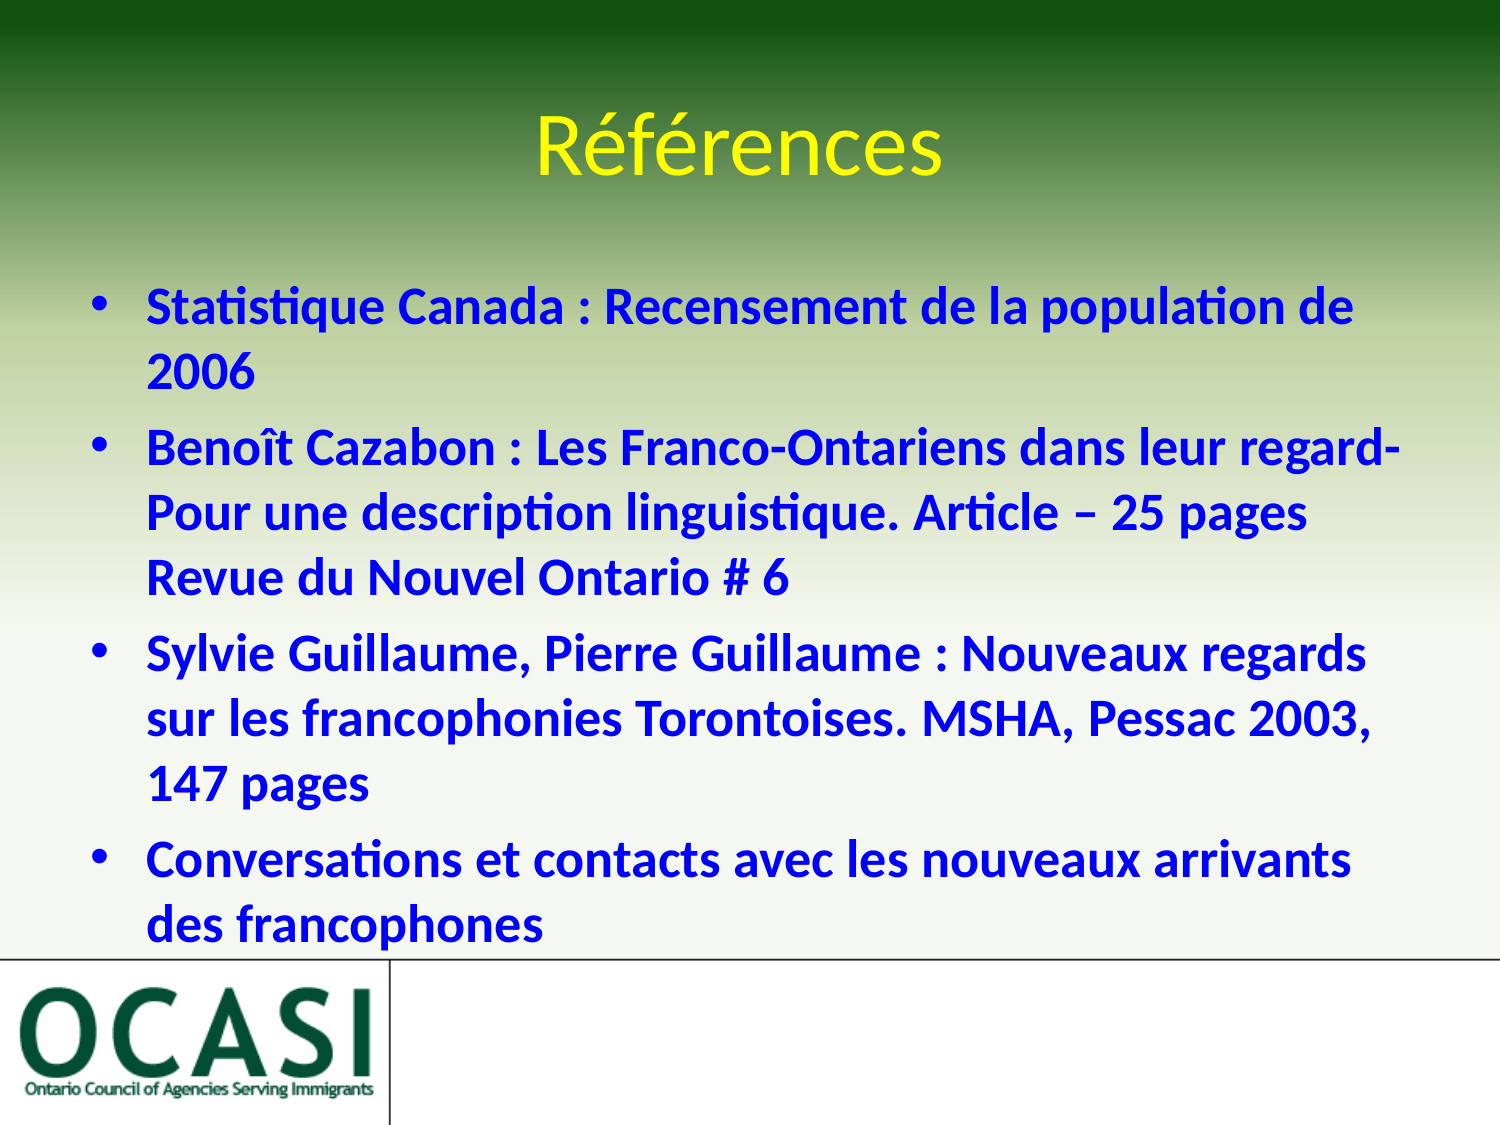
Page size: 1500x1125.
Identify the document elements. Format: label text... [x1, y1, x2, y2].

list Statistique Canada : Recensement de la population de 2006 Benoît Cazabon : Les Franco-Ontariens dans leur regard- Pour une description linguistique. Article – 25 pages Revue du Nouvel Ontario # 6 Sylvie Guillaume, Pierre Guillaume : Nouveaux regards sur les francophonies Torontoises. MSHA, Pessac 2003, 147 pages Conversations et contacts avec les nouveaux arrivants des francophones [75, 262, 1425, 1005]
title Références [75, 45, 1425, 233]
picture [0, 0, 1500, 1125]
